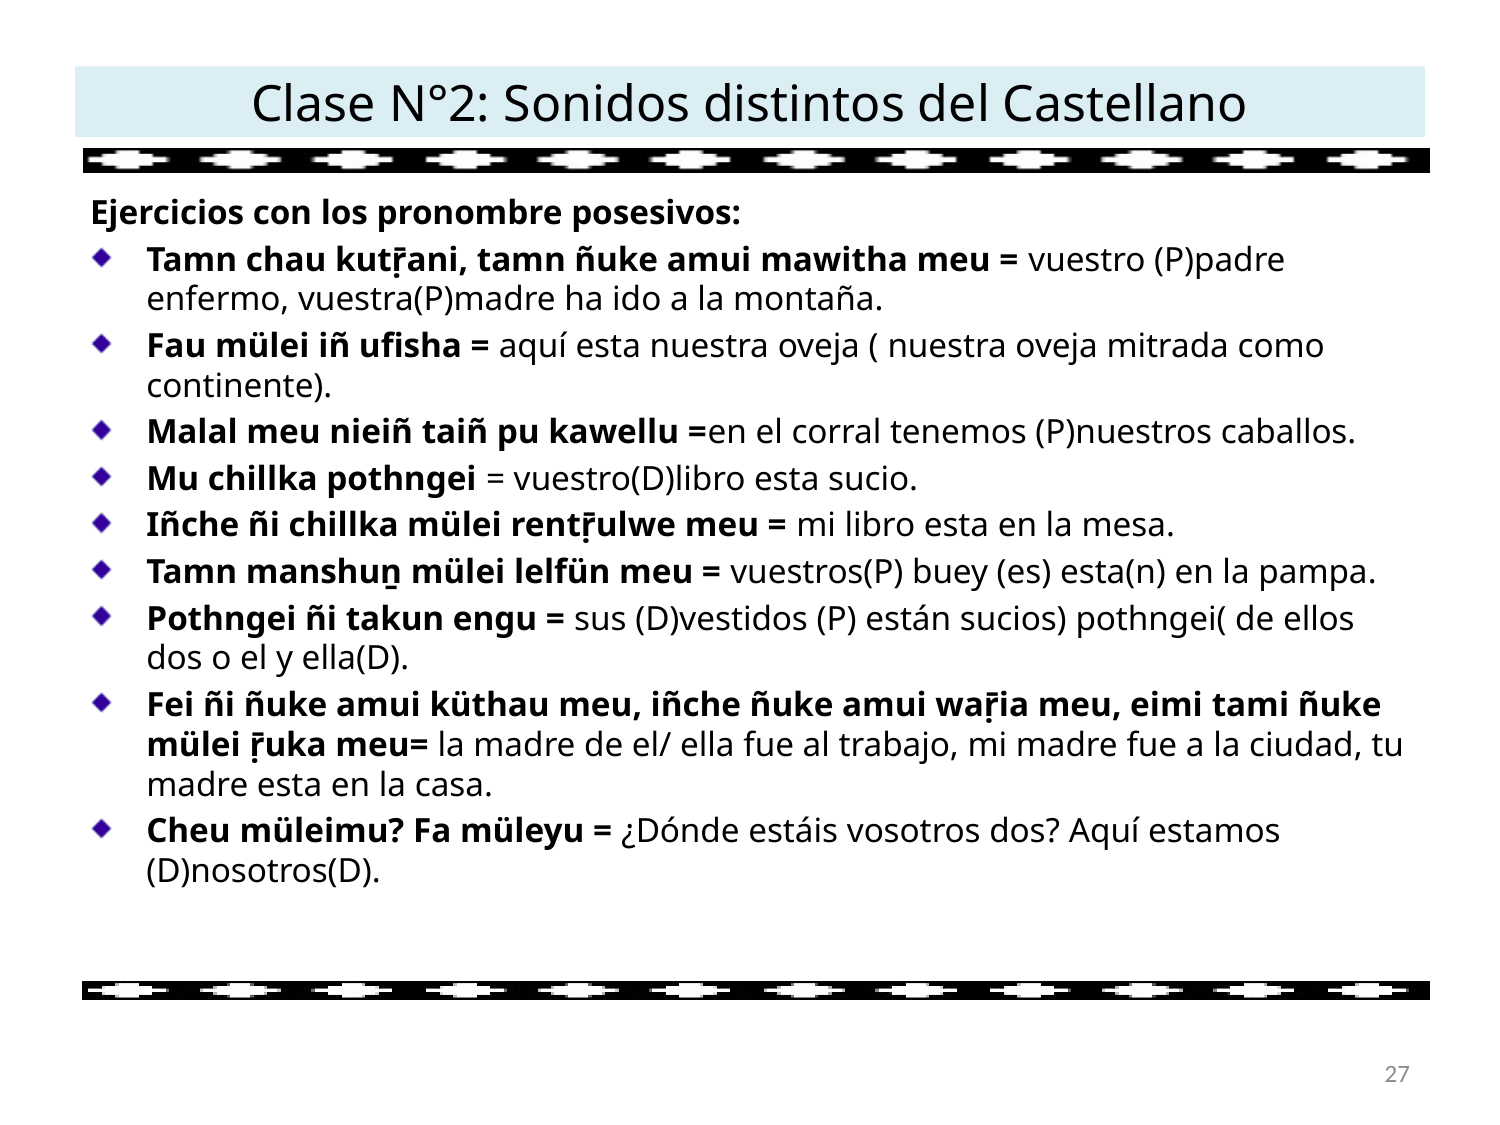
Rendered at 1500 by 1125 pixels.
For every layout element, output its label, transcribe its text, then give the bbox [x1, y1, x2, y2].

picture [90, 604, 114, 629]
picture [90, 558, 114, 582]
title Clase N°2: Sonidos distintos del Castellano [75, 66, 1425, 137]
picture [82, 148, 1430, 173]
list Ejercicios con los pronombre posesivos: Tamn chau kutṝani, tamn ñuke amui mawitha meu = vuestro (P)padre enfermo, vuestra(P)madre ha ido a la montaña. Fau mülei iñ ufisha = aquí esta nuestra oveja ( nuestra oveja mitrada como continente). Malal meu nieiñ taiñ pu kawellu =en el corral tenemos (P)nuestros caballos. Mu chillka pothngei = vuestro(D)libro esta sucio. Iñche ñi chillka mülei rentṝulwe meu = mi libro esta en la mesa. Tamn manshuṉ mülei lelfün meu = vuestros(P) buey (es) esta(n) en la pampa. Pothngei ñi takun engu = sus (D)vestidos (P) están sucios) pothngei( de ellos dos o el y ella(D). Fei ñi ñuke amui küthau meu, iñche ñuke amui waṝia meu, eimi tami ñuke mülei ṝuka meu= la madre de el/ ella fue al trabajo, mi madre fue a la ciudad, tu madre esta en la casa. Cheu müleimu? Fa müleyu = ¿Dónde estáis vosotros dos? Aquí estamos (D)nosotros(D). [75, 137, 1425, 1024]
picture [90, 511, 114, 536]
picture [82, 980, 1430, 1000]
picture [90, 246, 114, 270]
picture [90, 418, 114, 443]
picture [90, 465, 114, 489]
slide_number 27 [1074, 1042, 1425, 1103]
picture [90, 691, 114, 715]
picture [90, 817, 114, 841]
picture [90, 332, 114, 356]
